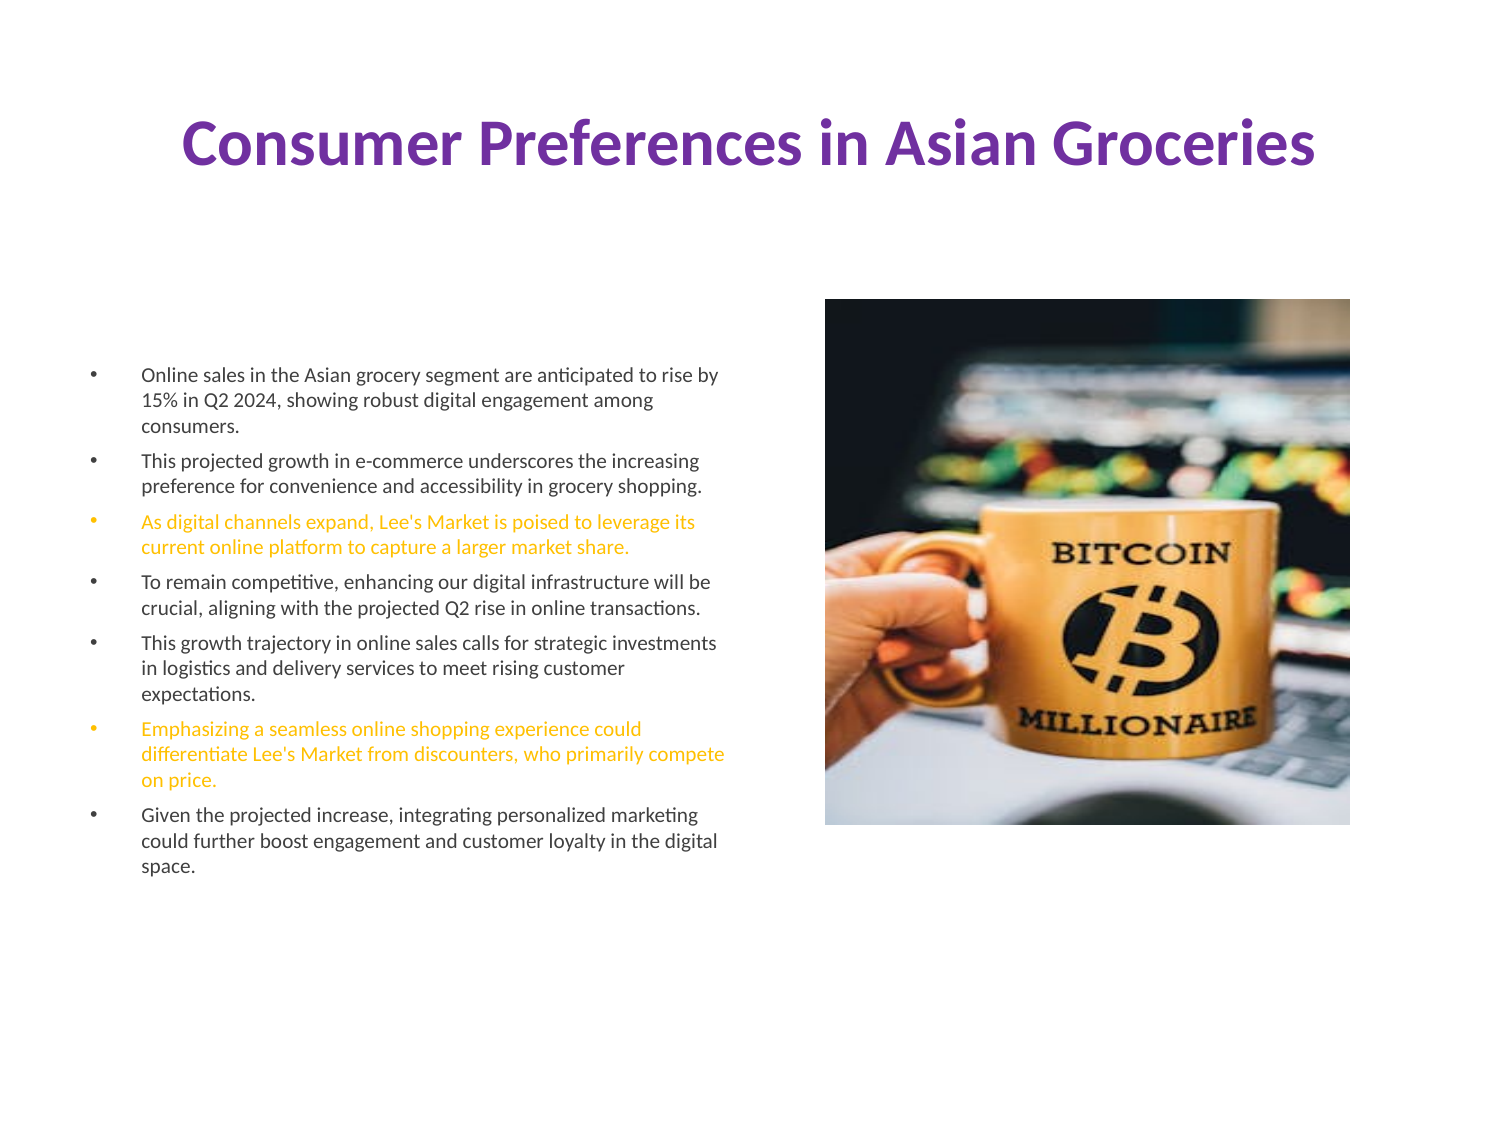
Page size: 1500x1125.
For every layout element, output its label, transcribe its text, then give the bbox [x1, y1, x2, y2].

title Consumer Preferences in Asian Groceries [75, 45, 1425, 233]
picture [824, 299, 1351, 826]
list Online sales in the Asian grocery segment are anticipated to rise by 15% in Q2 2024, showing robust digital engagement among consumers. This projected growth in e-commerce underscores the increasing preference for convenience and accessibility in grocery shopping. As digital channels expand, Lee's Market is poised to leverage its current online platform to capture a larger market share. To remain competitive, enhancing our digital infrastructure will be crucial, aligning with the projected Q2 rise in online transactions. This growth trajectory in online sales calls for strategic investments in logistics and delivery services to meet rising customer expectations. Emphasizing a seamless online shopping experience could differentiate Lee's Market from discounters, who primarily compete on price. Given the projected increase, integrating personalized marketing could further boost engagement and customer loyalty in the digital space. [75, 298, 750, 899]
